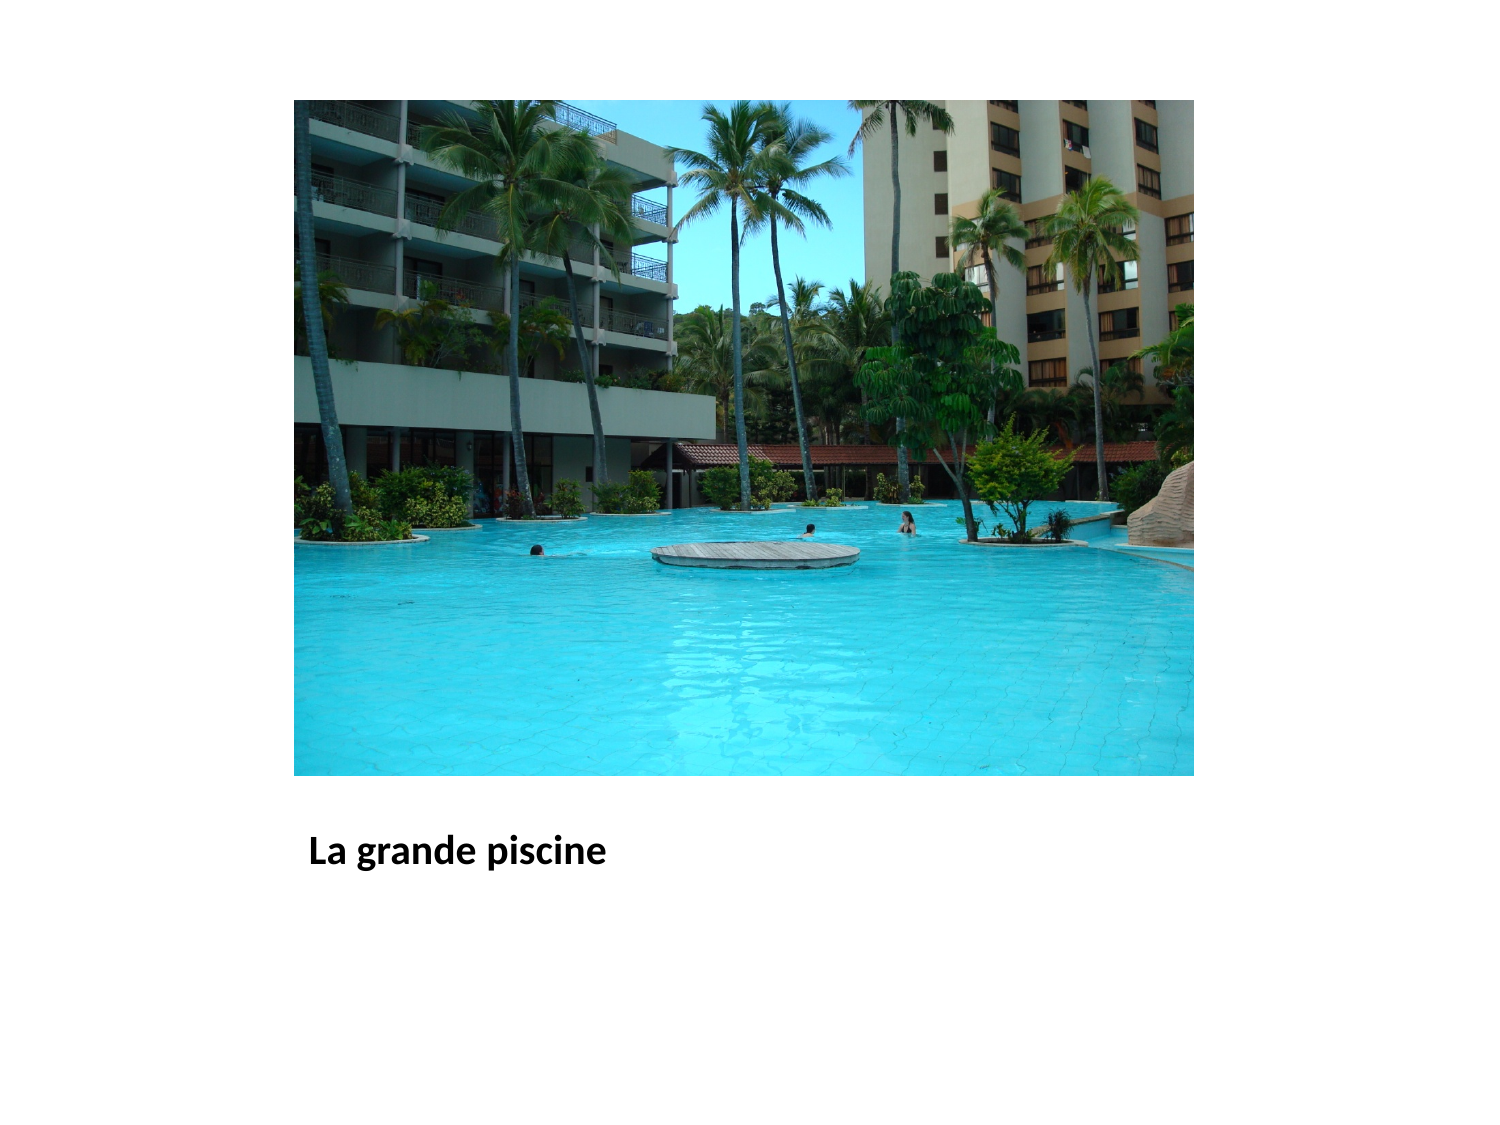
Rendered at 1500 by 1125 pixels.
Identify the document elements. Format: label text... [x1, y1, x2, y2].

title La grande piscine [294, 787, 1194, 881]
picture [293, 100, 1195, 776]
